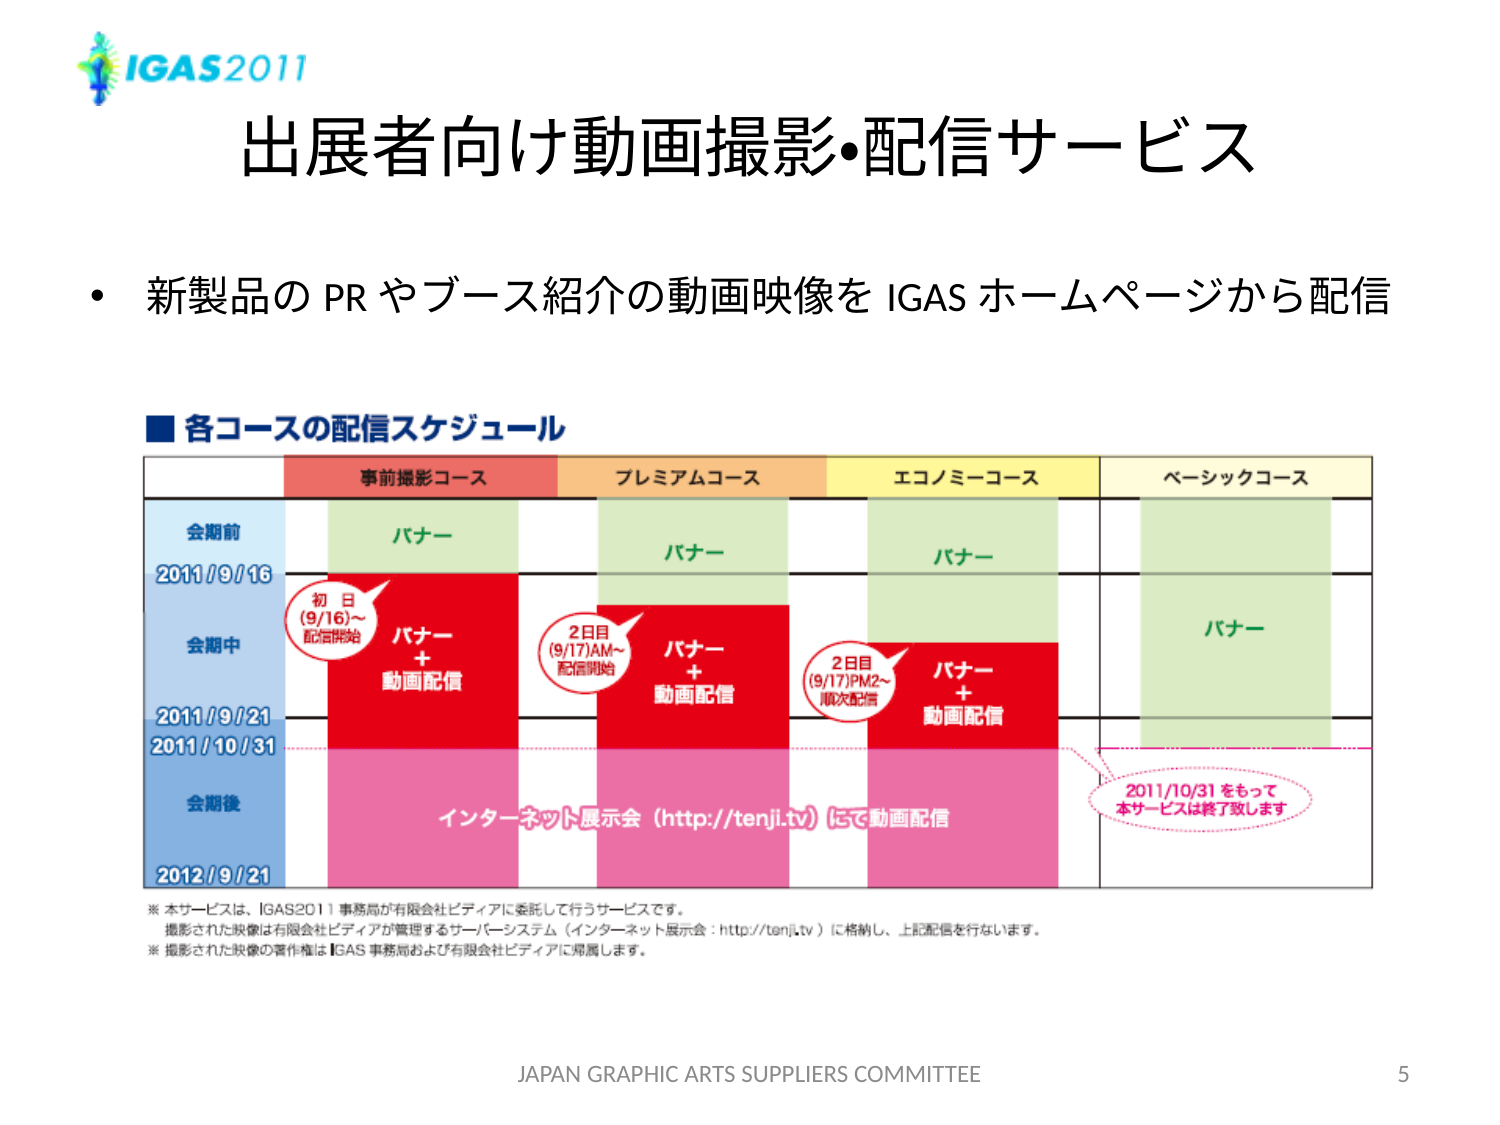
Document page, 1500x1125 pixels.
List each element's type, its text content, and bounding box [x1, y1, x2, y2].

title 出展者向け動画撮影・配信サービス [75, 80, 1425, 209]
footer JAPAN GRAPHIC ARTS SUPPLIERS COMMITTEE [395, 1042, 1105, 1103]
slide_number 5 [1246, 1042, 1425, 1103]
picture [76, 30, 307, 107]
picture [123, 408, 1392, 967]
list 新製品のPRやブース紹介の動画映像をIGASホームページから配信 [75, 262, 1425, 350]
